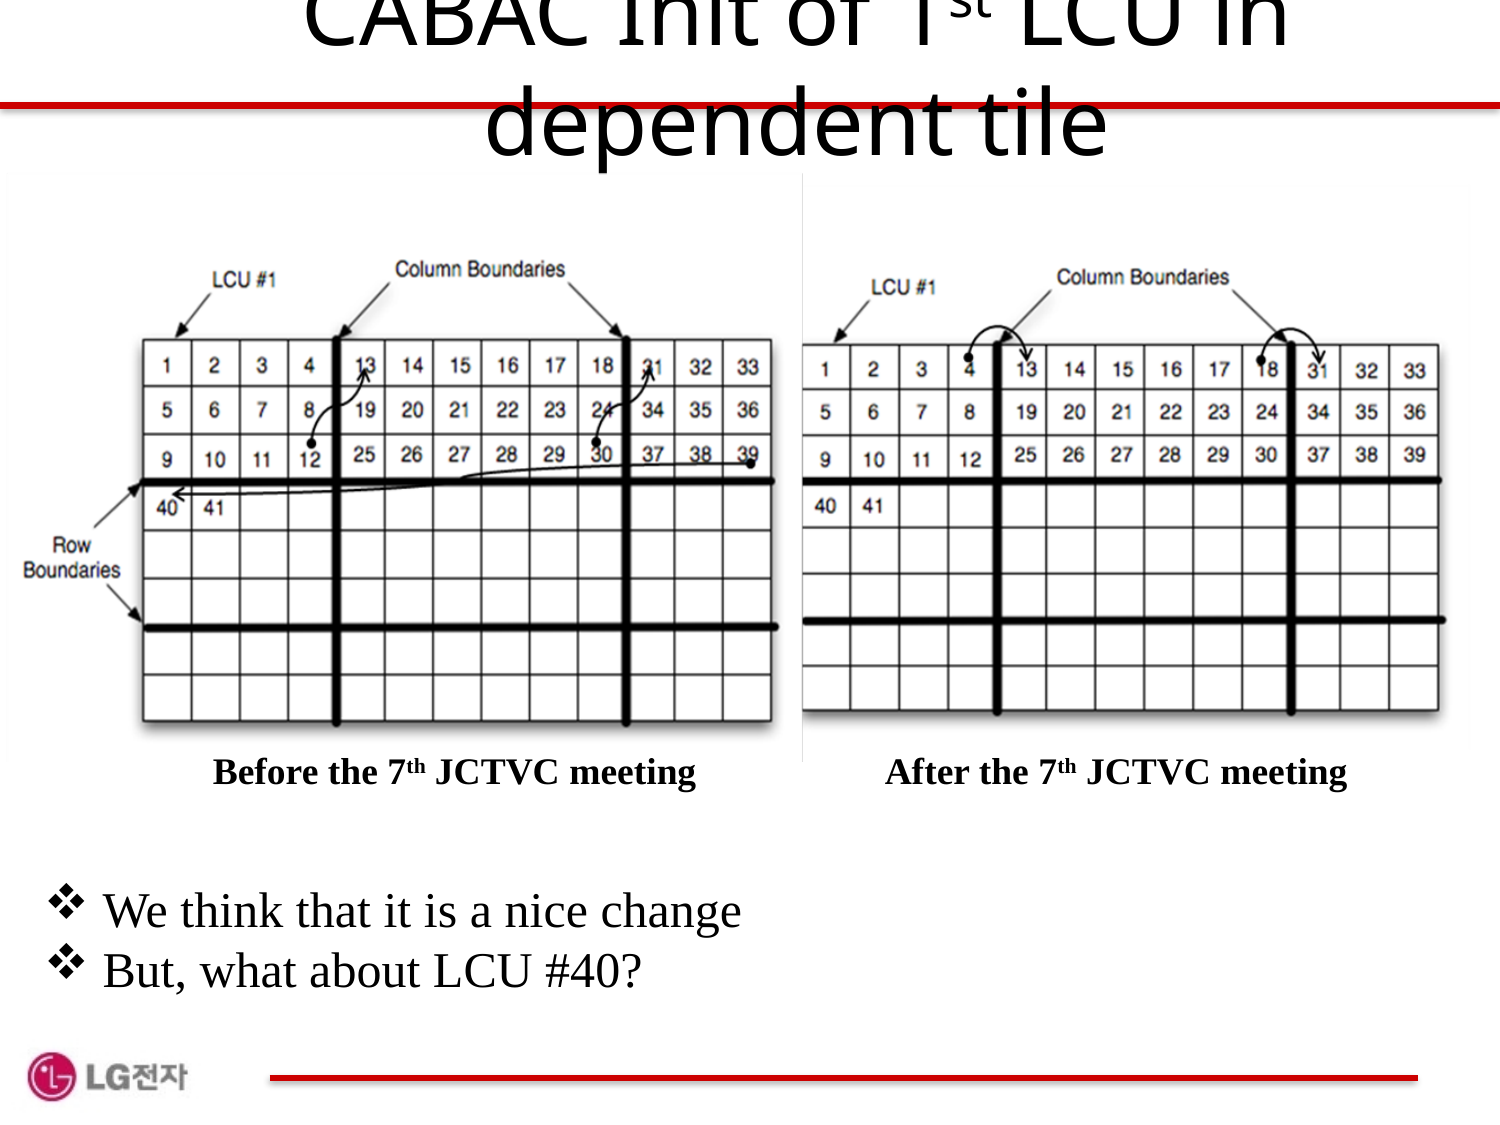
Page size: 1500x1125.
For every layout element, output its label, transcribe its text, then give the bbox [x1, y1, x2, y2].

picture [0, 1037, 249, 1125]
text_box After the 7th JCTVC meeting [809, 760, 1424, 800]
text_box We think that it is a nice change But, what about LCU #40? [29, 869, 1058, 1005]
text_box Before the 7th JCTVC meeting [147, 771, 762, 800]
picture [5, 172, 1471, 764]
title CABAC Init of 1st LCU in dependent tile [93, 32, 1500, 94]
